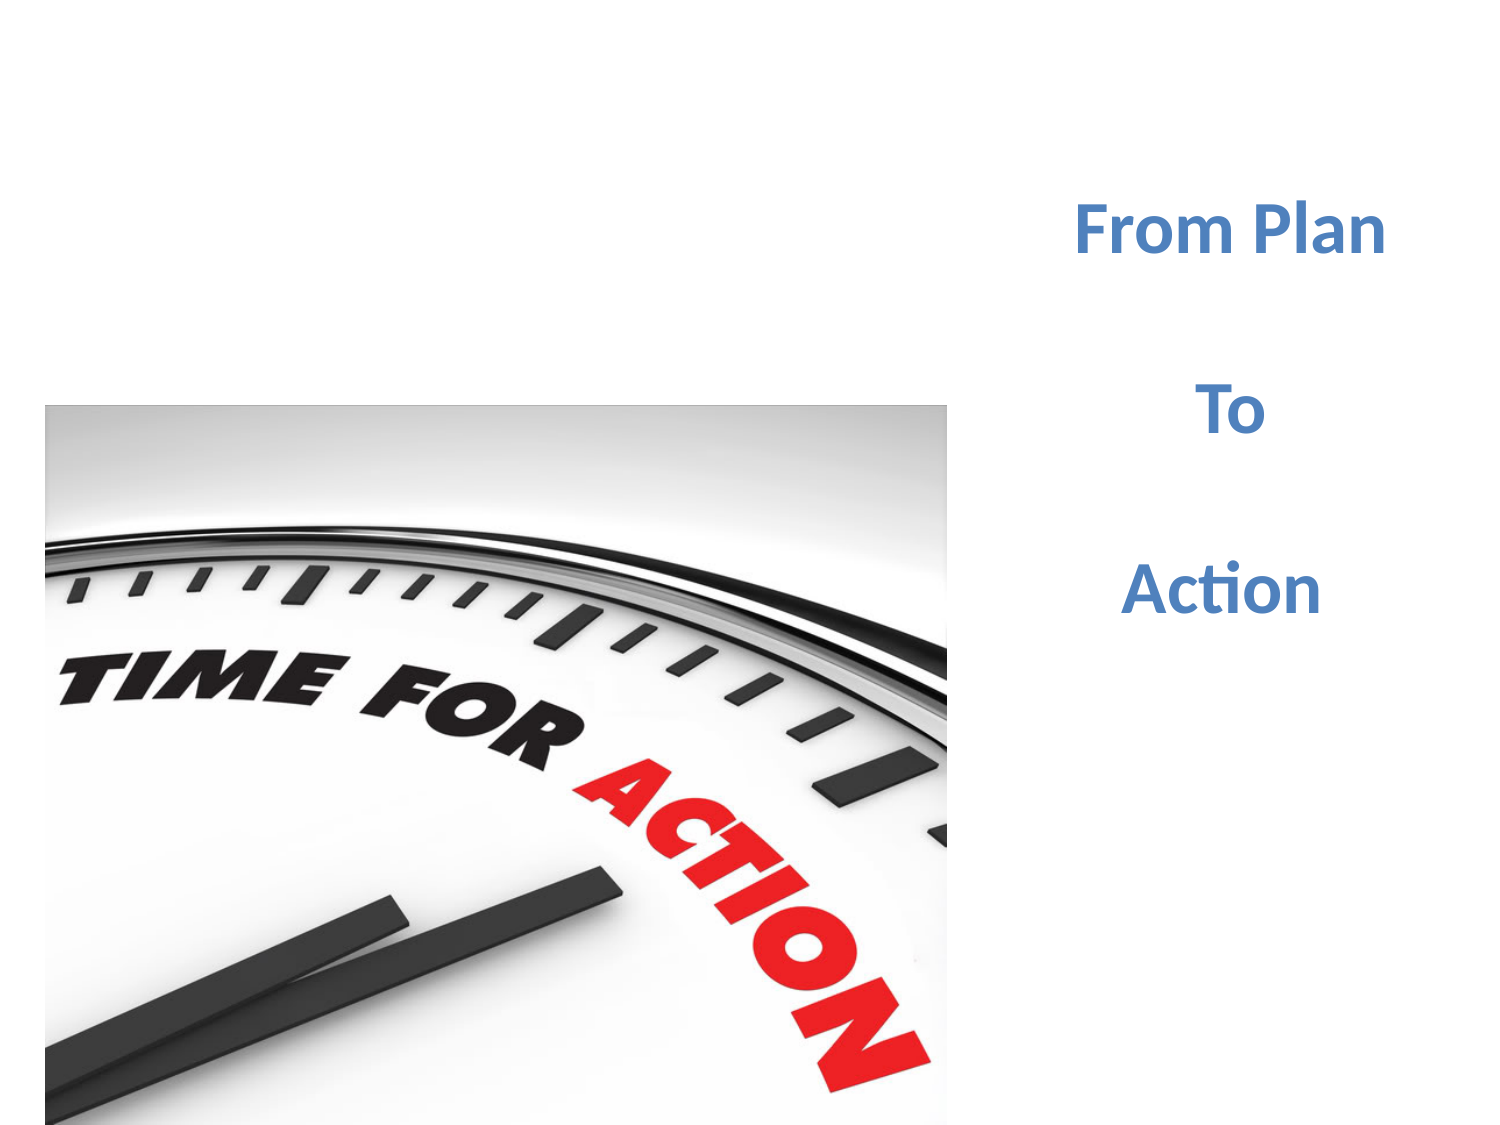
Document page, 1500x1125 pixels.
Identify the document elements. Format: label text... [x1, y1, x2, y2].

picture [45, 405, 947, 1125]
text_box From Plan To Action [787, 178, 1500, 629]
